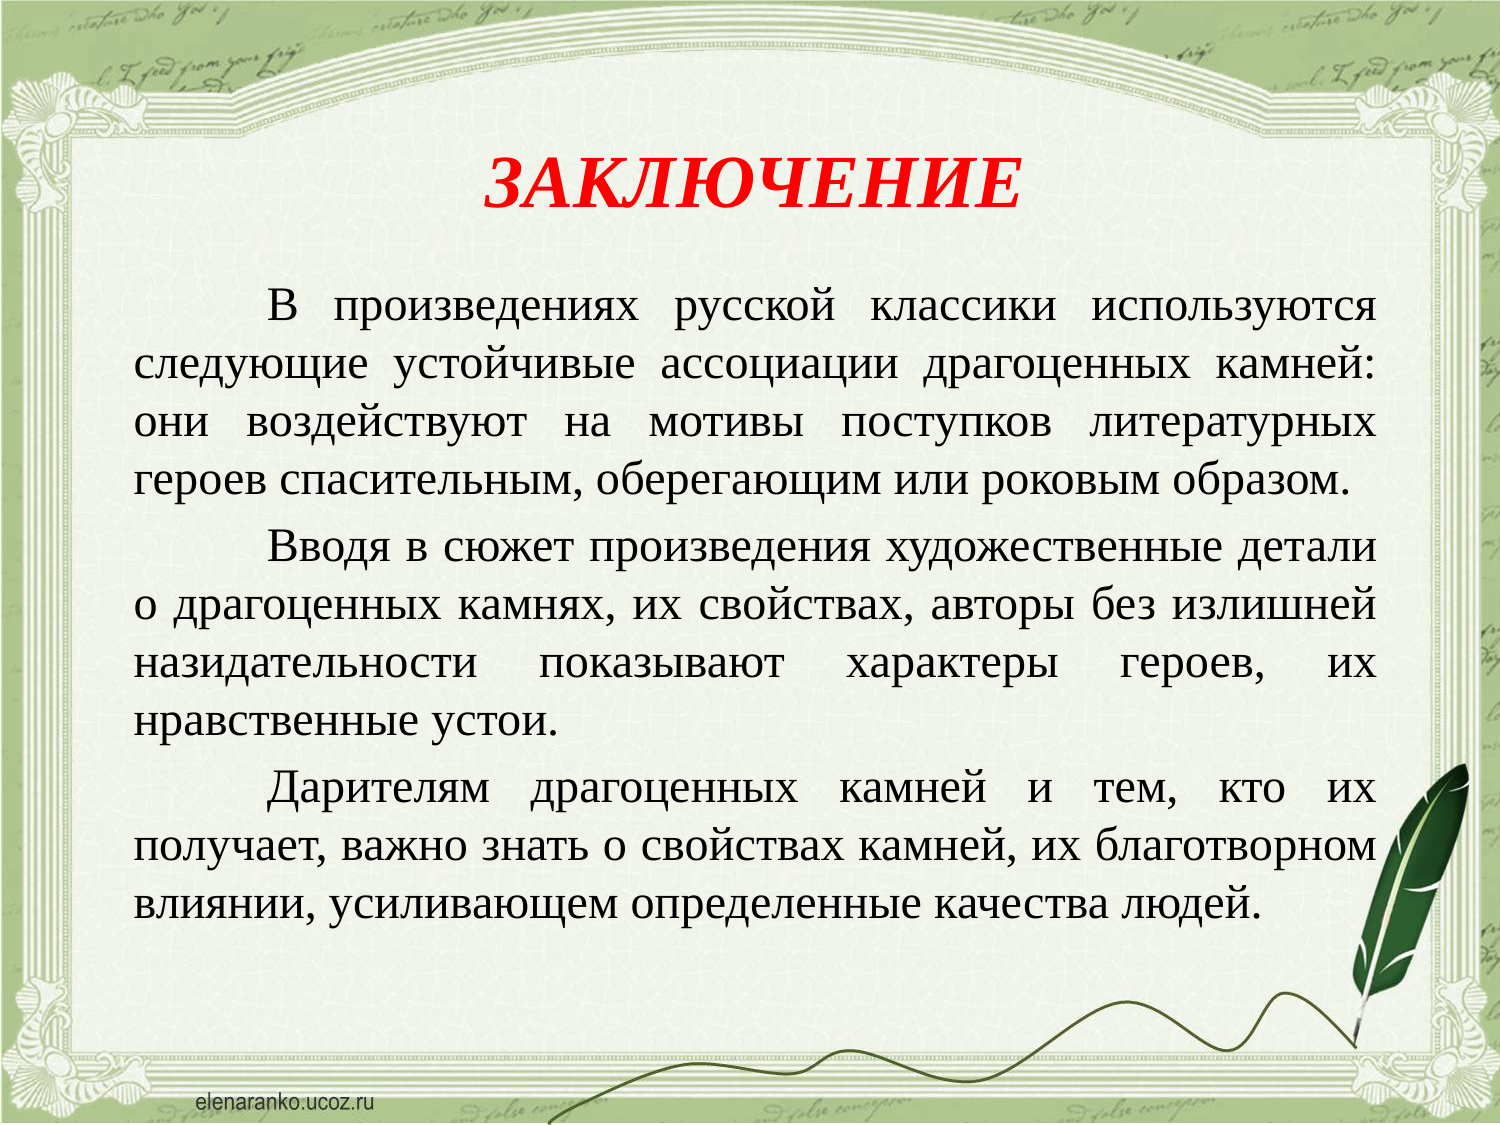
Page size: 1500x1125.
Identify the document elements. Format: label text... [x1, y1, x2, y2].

picture [0, 0, 1500, 1125]
title заключение [118, 125, 1394, 223]
list В произведениях русской классики используются следующие устойчивые ассоциации драгоценных камней: они воздействуют на мотивы поступков литературных героев спасительным, оберегающим или роковым образом. Вводя в сюжет произведения художественные детали о драгоценных камнях, их свойствах, авторы без излишней назидательности показывают характеры героев, их нравственные устои. Дарителям драгоценных камней и тем, кто их получает, важно знать о свойствах камней, их благотворном влиянии, усиливающем определенные качества людей. [118, 255, 1394, 988]
